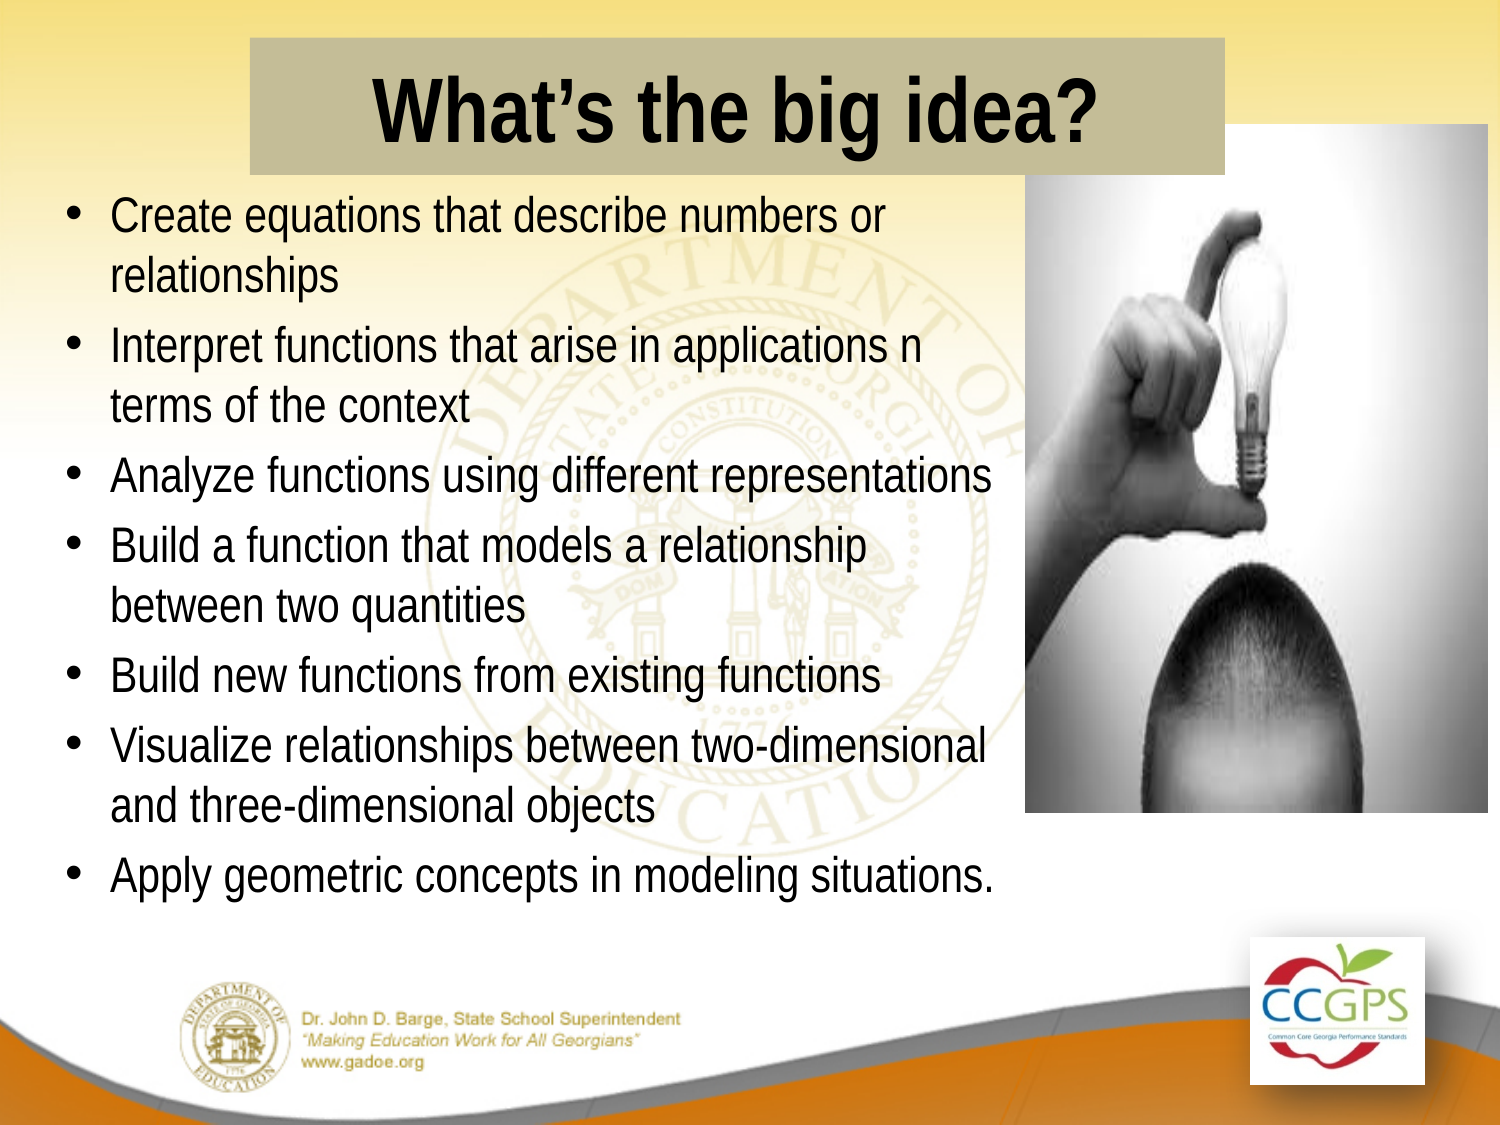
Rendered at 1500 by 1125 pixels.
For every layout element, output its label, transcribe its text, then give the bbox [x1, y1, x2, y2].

subtitle Create equations that describe numbers or relationships Interpret functions that arise in applications n terms of the context Analyze functions using different representations Build a function that models a relationship between two quantities Build new functions from existing functions Visualize relationships between two-dimensional and three-dimensional objects Apply geometric concepts in modeling situations. [49, 174, 1026, 1038]
title What’s the big idea? [249, 37, 1226, 174]
picture [0, 0, 1500, 1125]
